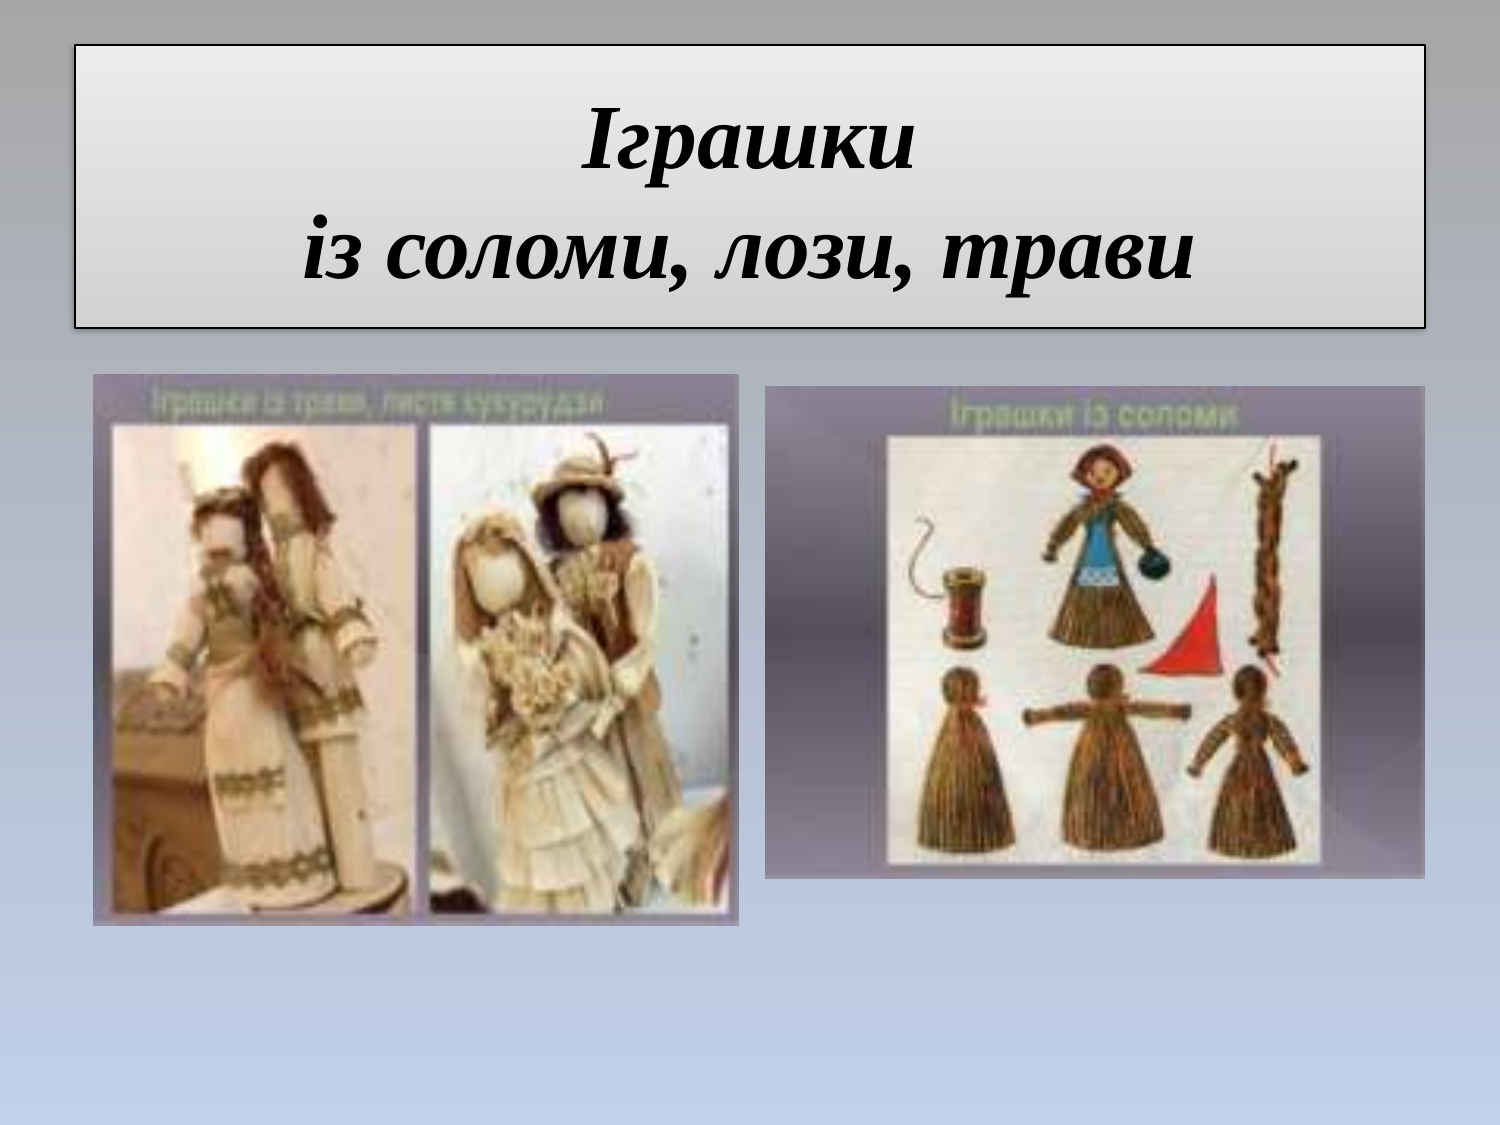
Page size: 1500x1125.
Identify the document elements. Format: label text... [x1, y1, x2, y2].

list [93, 374, 739, 927]
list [765, 386, 1425, 880]
title Іграшки із соломи, лози, трави [74, 44, 1426, 329]
